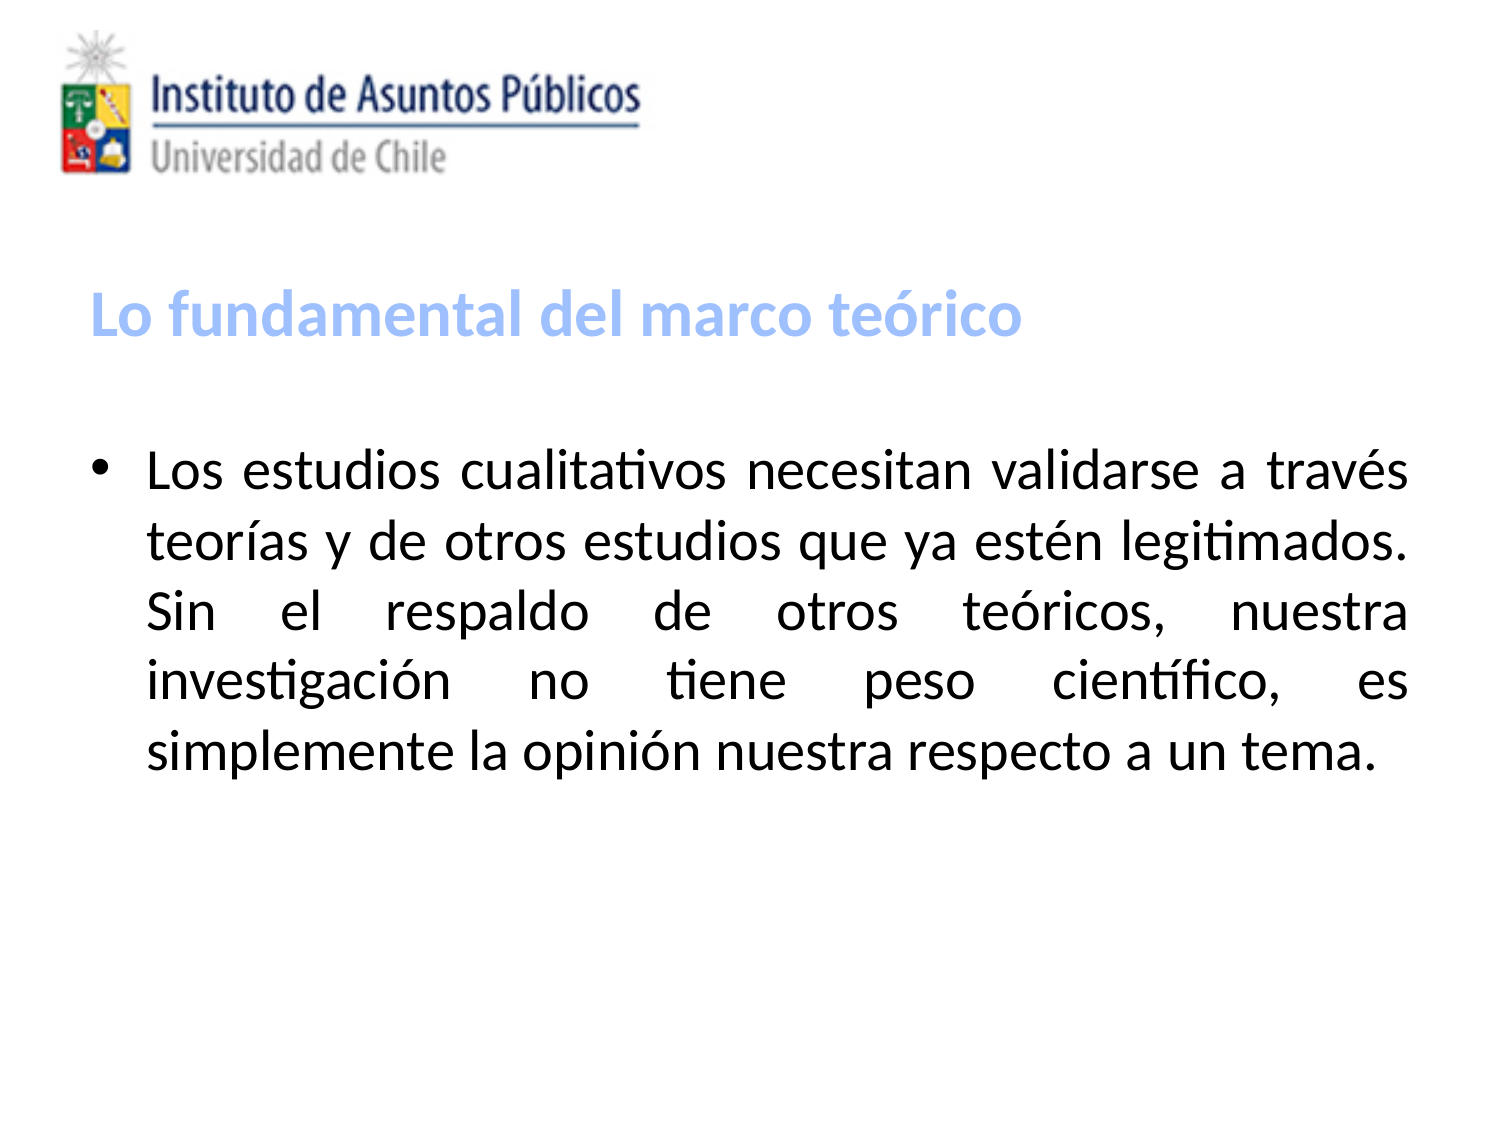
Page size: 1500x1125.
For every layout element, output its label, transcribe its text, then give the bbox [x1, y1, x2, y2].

list Lo fundamental del marco teórico Los estudios cualitativos necesitan validarse a través teorías y de otros estudios que ya estén legitimados. Sin el respaldo de otros teóricos, nuestra investigación no tiene peso científico, es simplemente la opinión nuestra respecto a un tema. [75, 262, 1425, 1005]
picture [29, 30, 705, 209]
